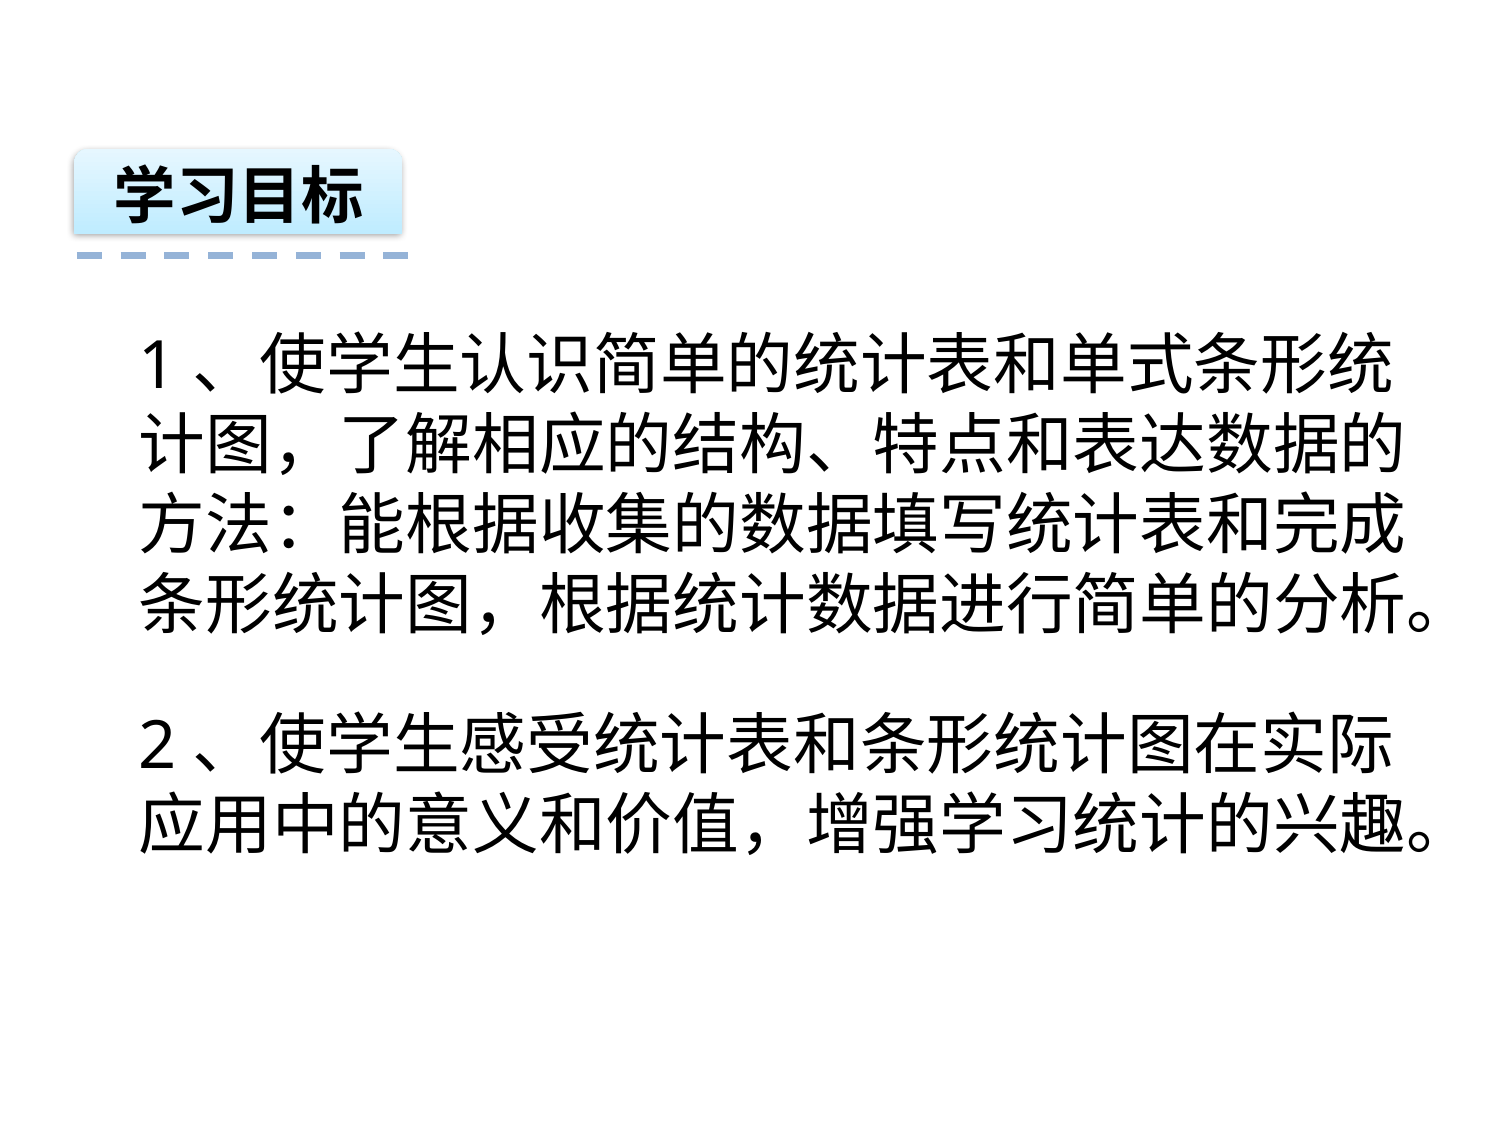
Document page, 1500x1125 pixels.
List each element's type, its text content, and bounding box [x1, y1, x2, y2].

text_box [73, 148, 408, 256]
text_box 2、使学生感受统计表和条形统计图在实际应用中的意义和价值，增强学习统计的兴趣。 [123, 694, 1424, 950]
text_box 1、使学生认识简单的统计表和单式条形统计图，了解相应的结构、特点和表达数据的方法：能根据收集的数据填写统计表和完成条形统计图，根据统计数据进行简单的分析。 [123, 314, 1436, 649]
